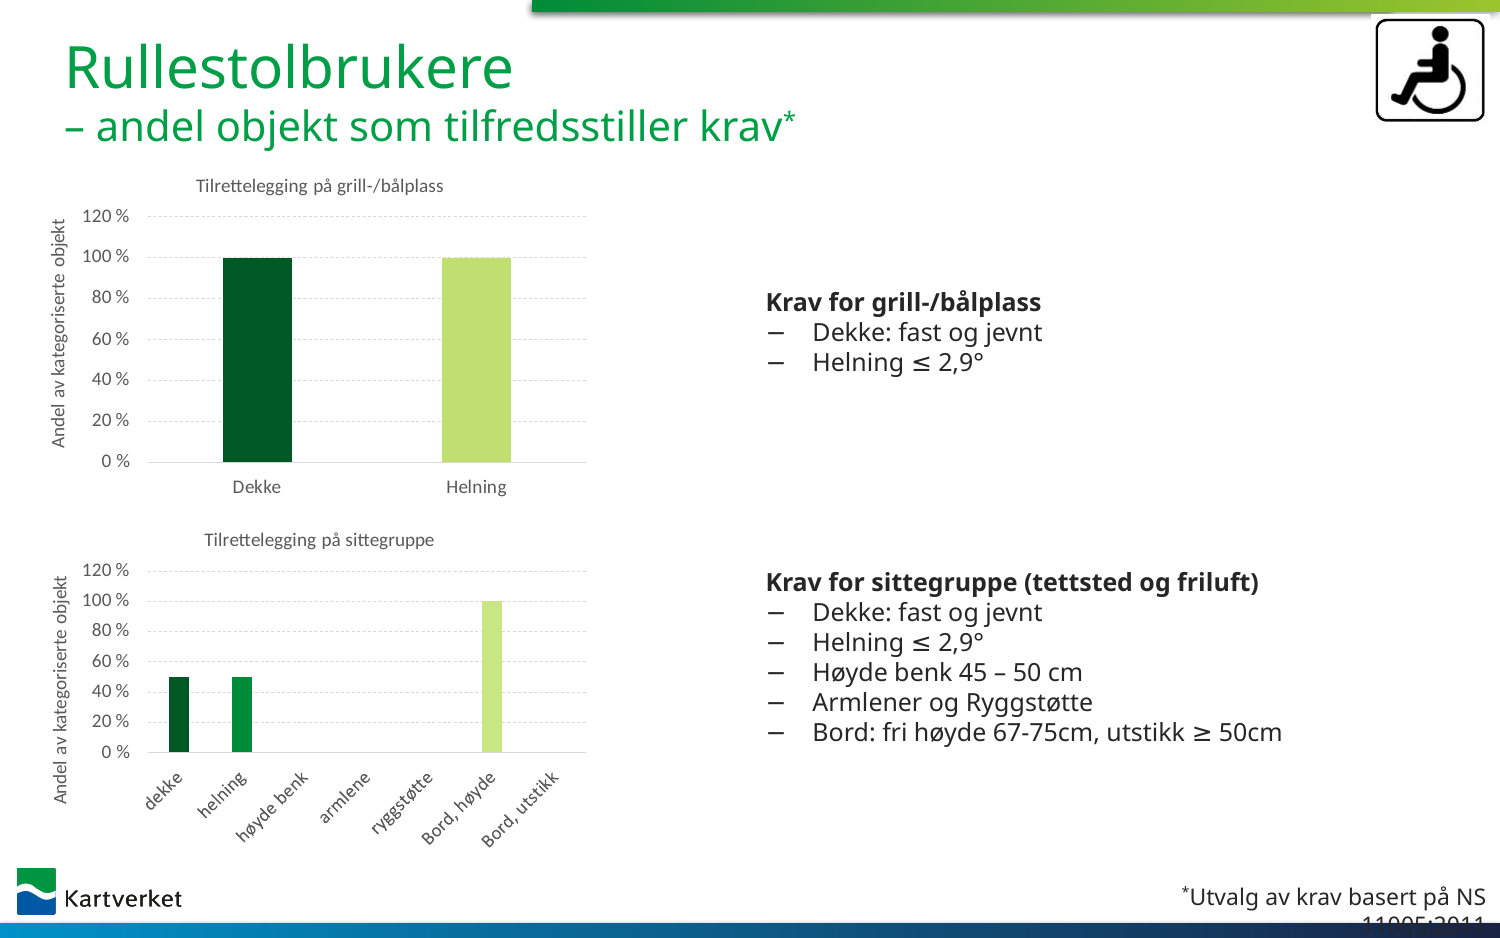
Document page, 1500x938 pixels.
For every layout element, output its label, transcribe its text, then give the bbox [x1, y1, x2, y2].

picture [41, 520, 597, 859]
text_box *Utvalg av krav basert på NS 11005:2011 [1068, 873, 1500, 938]
picture [41, 166, 597, 505]
text_box Krav for sittegruppe (tettsted og friluft) Dekke: fast og jevnt Helning ≤ 2,9° Høyde benk 45 – 50 cm Armlener og Ryggstøtte Bord: fri høyde 67-75cm, utstikk ≥ 50cm [750, 559, 1500, 754]
picture [1371, 13, 1491, 127]
text_box Rullestolbrukere – andel objekt som tilfredsstiller krav* [49, 14, 1431, 158]
text_box Krav for grill-/bålplass Dekke: fast og jevnt Helning ≤ 2,9° [750, 279, 1452, 384]
